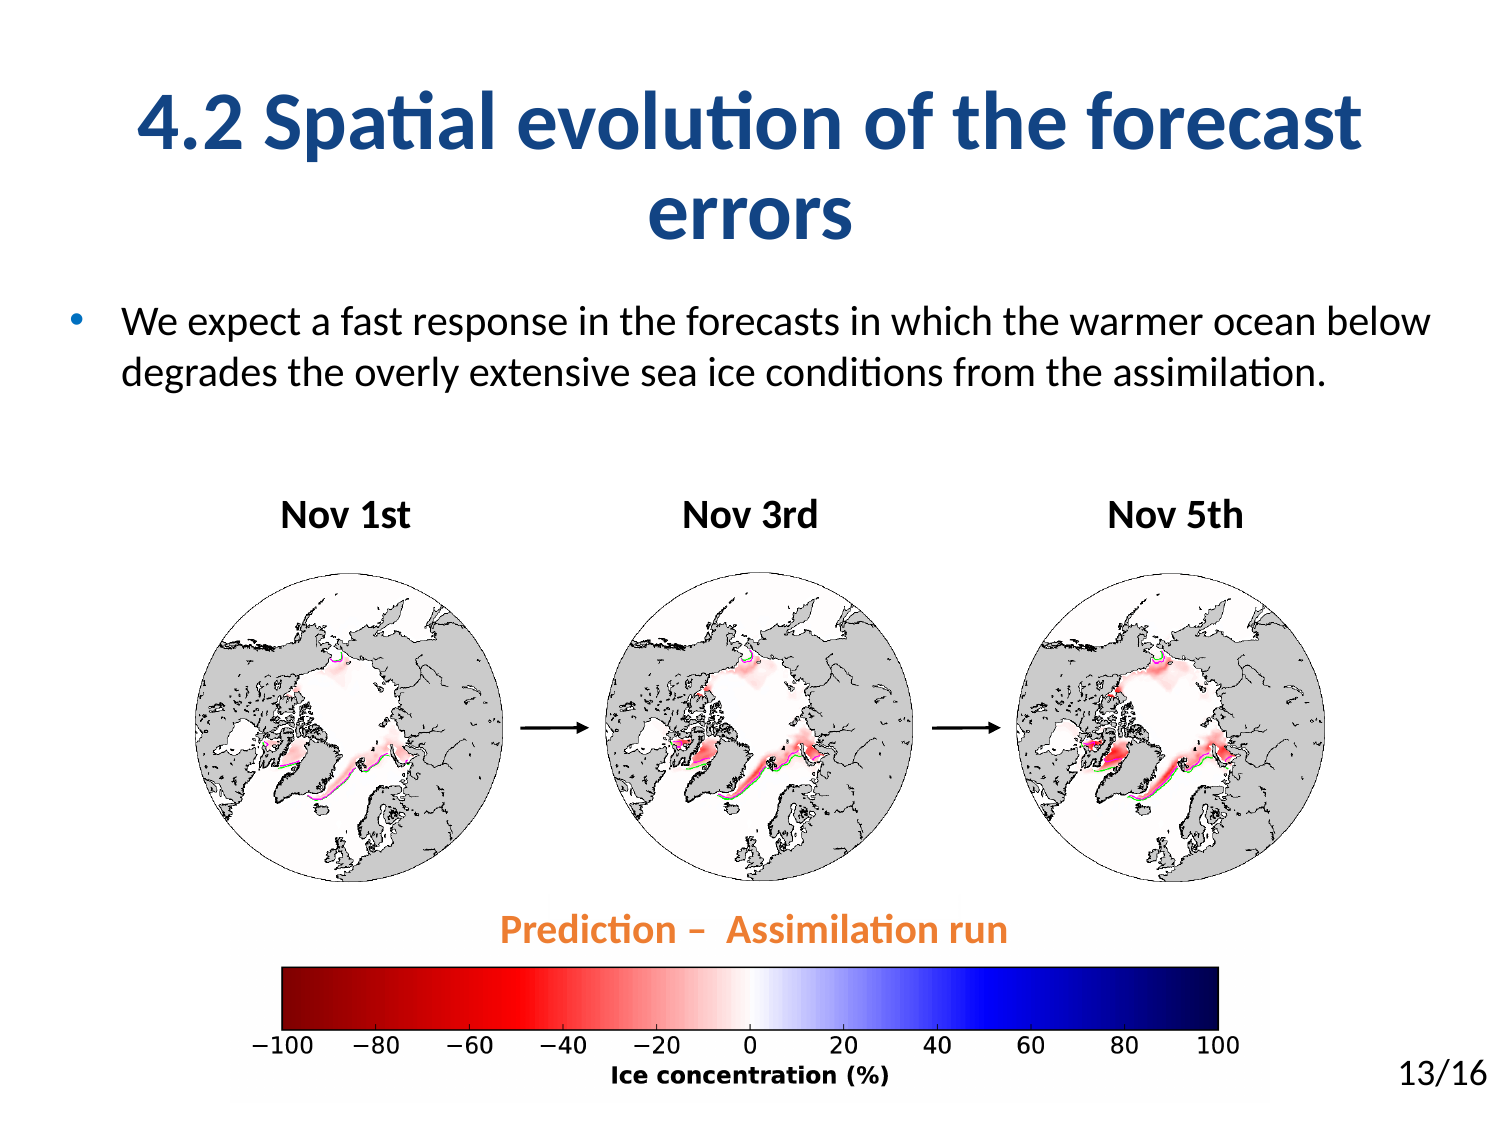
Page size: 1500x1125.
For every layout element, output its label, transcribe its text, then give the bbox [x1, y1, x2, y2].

text_box Nov 1st [265, 479, 467, 535]
text_box We expect a fast response in the forecasts in which the warmer ocean below degrades the overly extensive sea ice conditions from the assimilation. [54, 238, 1484, 438]
text_box Nov 5th [1092, 479, 1294, 535]
list [29, 213, 1459, 384]
picture [139, 534, 1370, 1103]
text_box Nov 3rd [667, 479, 868, 534]
text_box 13/16 [1382, 1040, 1500, 1101]
